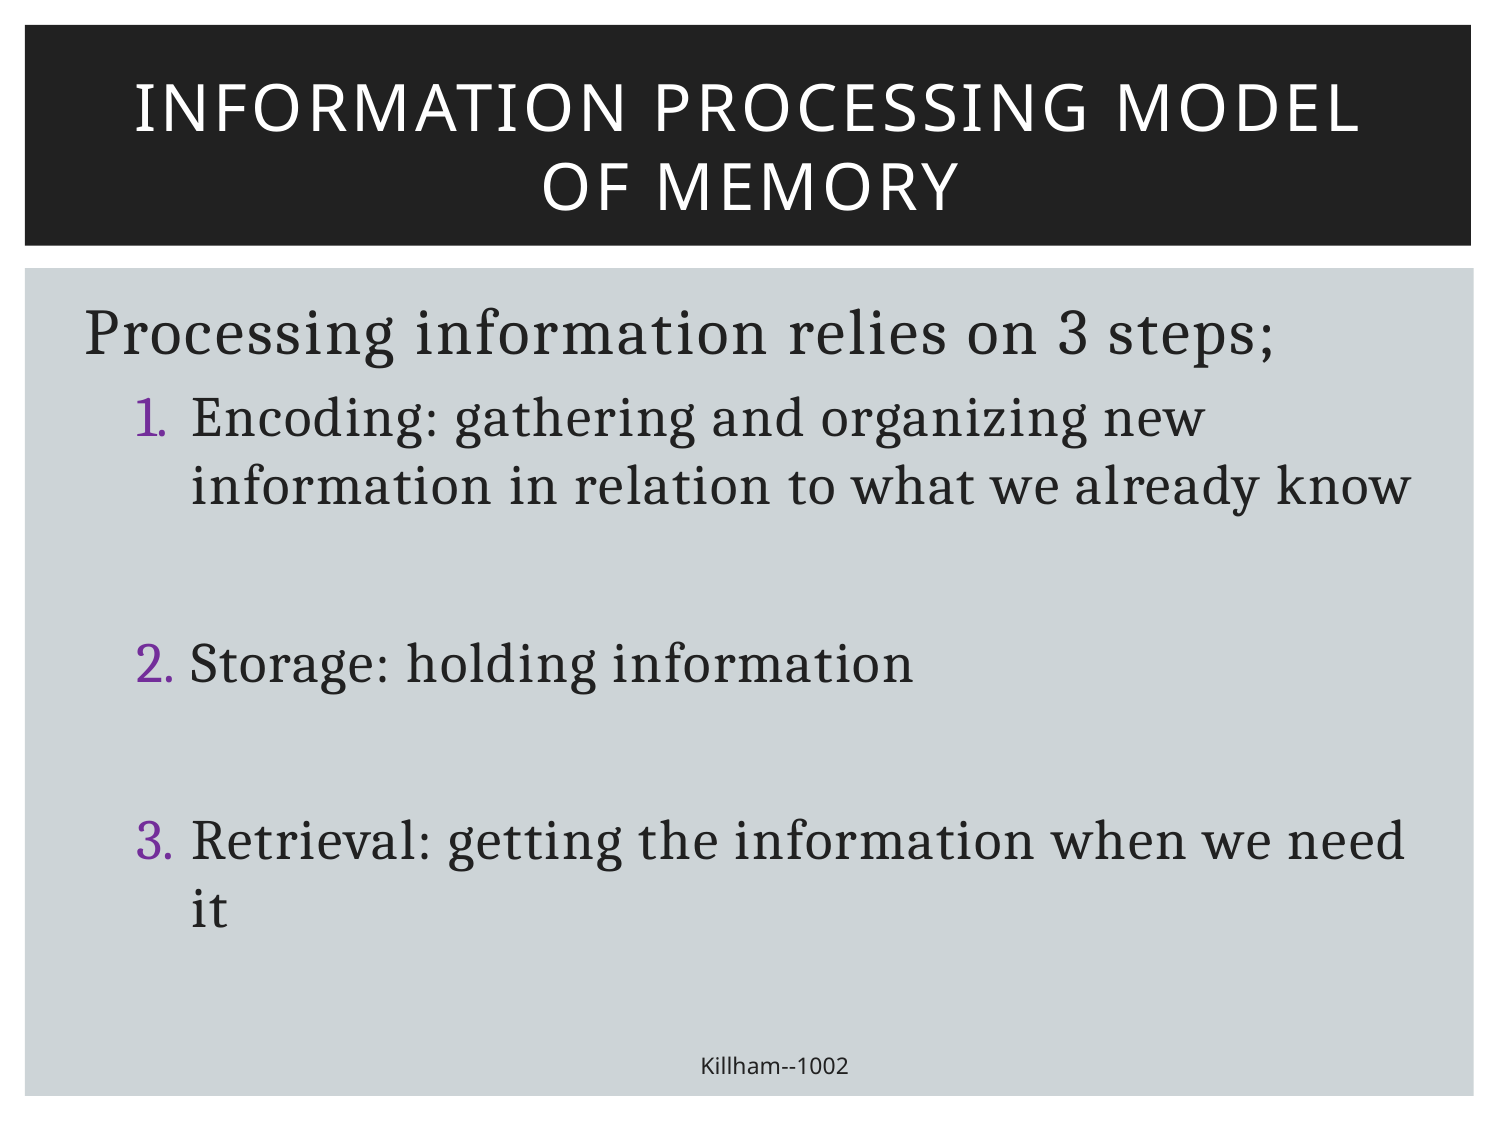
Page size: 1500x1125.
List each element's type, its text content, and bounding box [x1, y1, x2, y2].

footer Killham--1002 [500, 1042, 1050, 1088]
title Information Processing Model of Memory [62, 58, 1438, 232]
list Processing information relies on 3 steps; Encoding: gathering and organizing new information in relation to what we already know Storage: holding information Retrieval: getting the information when we need it [62, 281, 1442, 1005]
